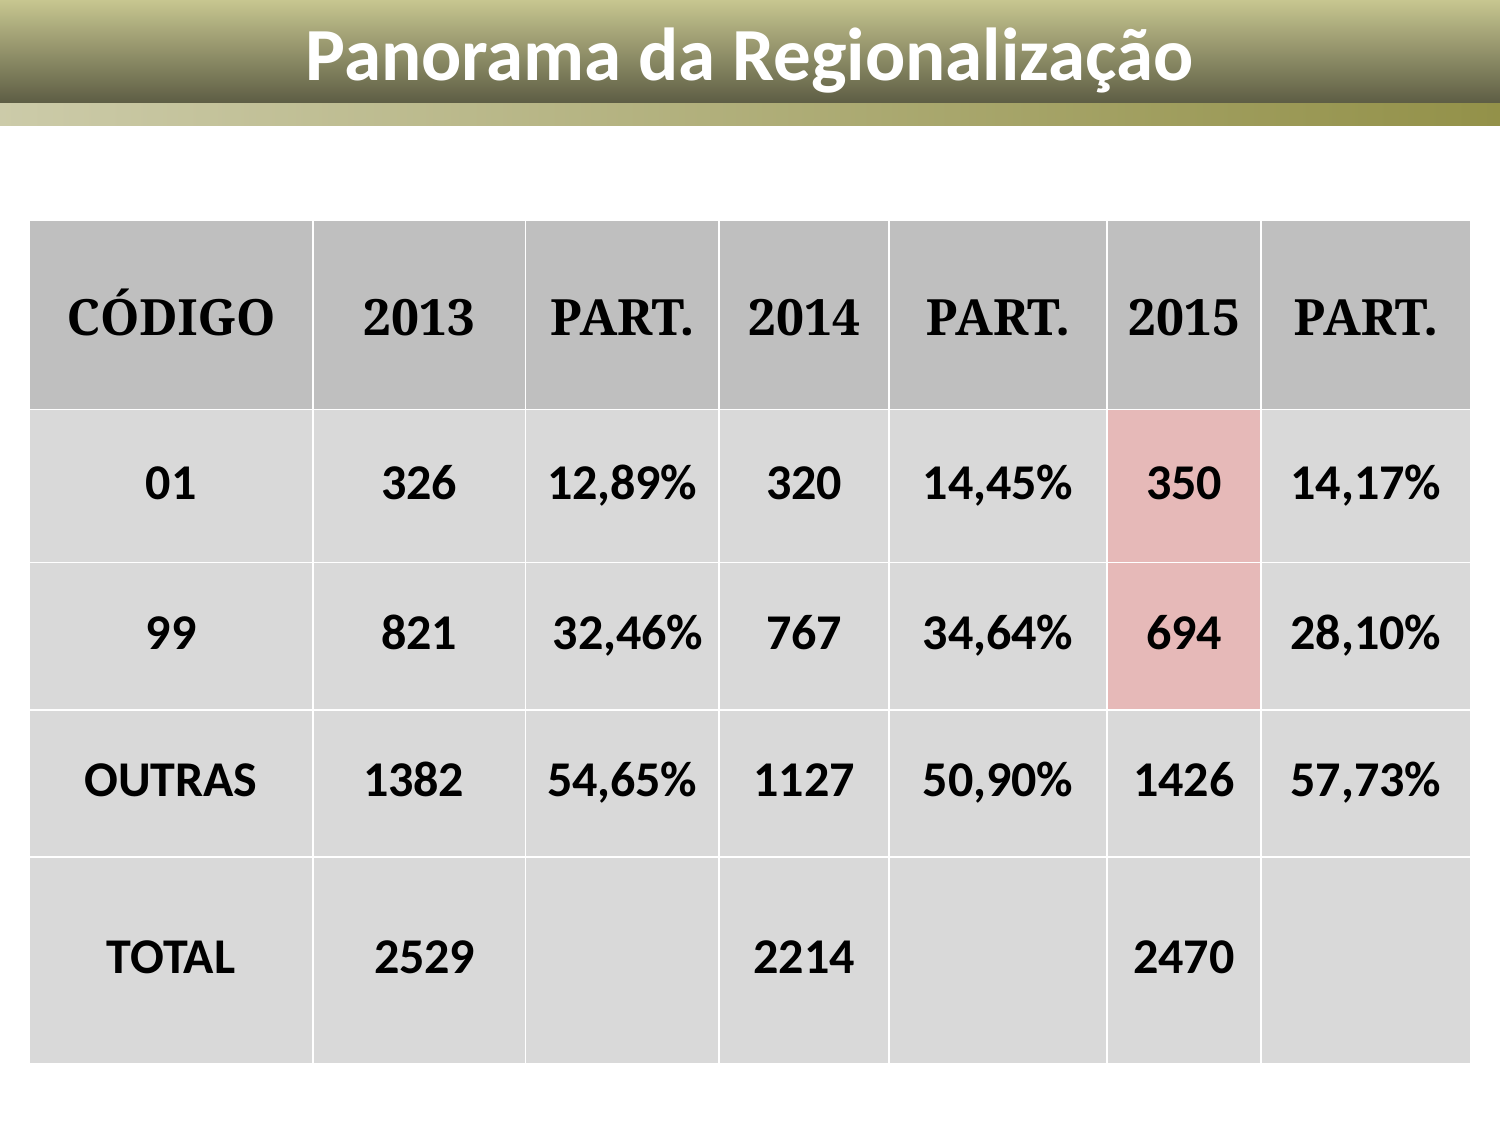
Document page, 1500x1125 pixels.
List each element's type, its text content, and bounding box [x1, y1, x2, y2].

table_cell 54,65% [526, 711, 718, 856]
table_cell 326 [314, 410, 525, 562]
table_cell 350 [1108, 410, 1260, 562]
table_cell [1262, 858, 1470, 1063]
table_cell 1426 [1108, 711, 1260, 856]
table_cell TOTAL [30, 858, 312, 1063]
table_header 2015 [1108, 221, 1260, 409]
table_cell 767 [720, 563, 888, 709]
text_box Panorama da Regionalização [0, 0, 1500, 103]
table_cell 34,64% [890, 563, 1106, 709]
table_cell 320 [720, 410, 888, 562]
table_cell 2214 [720, 858, 888, 1063]
table_cell 32,46% [526, 563, 718, 709]
table_cell [526, 858, 718, 1063]
table_cell 12,89% [526, 410, 718, 562]
table_cell 14,45% [890, 410, 1106, 562]
table_header 2013 [314, 221, 525, 409]
table_cell 99 [30, 563, 312, 709]
table_header CÓDIGO [30, 221, 312, 409]
table_cell 821 [314, 563, 525, 709]
table_cell 694 [1108, 563, 1260, 709]
table_header 2014 [720, 221, 888, 409]
table_cell 28,10% [1262, 563, 1470, 709]
table_cell OUTRAS [30, 711, 312, 856]
table_cell 1127 [720, 711, 888, 856]
table_cell 50,90% [890, 711, 1106, 856]
table_header PART. [526, 221, 718, 409]
table_cell 2470 [1108, 858, 1260, 1063]
table_cell 1382 [314, 711, 525, 856]
table_cell 57,73% [1262, 711, 1470, 856]
table_cell 01 [30, 410, 312, 562]
table_header PART. [890, 221, 1106, 409]
table_cell [890, 858, 1106, 1063]
table_header PART. [1262, 221, 1470, 409]
table_cell 14,17% [1262, 410, 1470, 562]
table_cell 2529 [314, 858, 525, 1063]
text_box [0, 103, 1500, 126]
